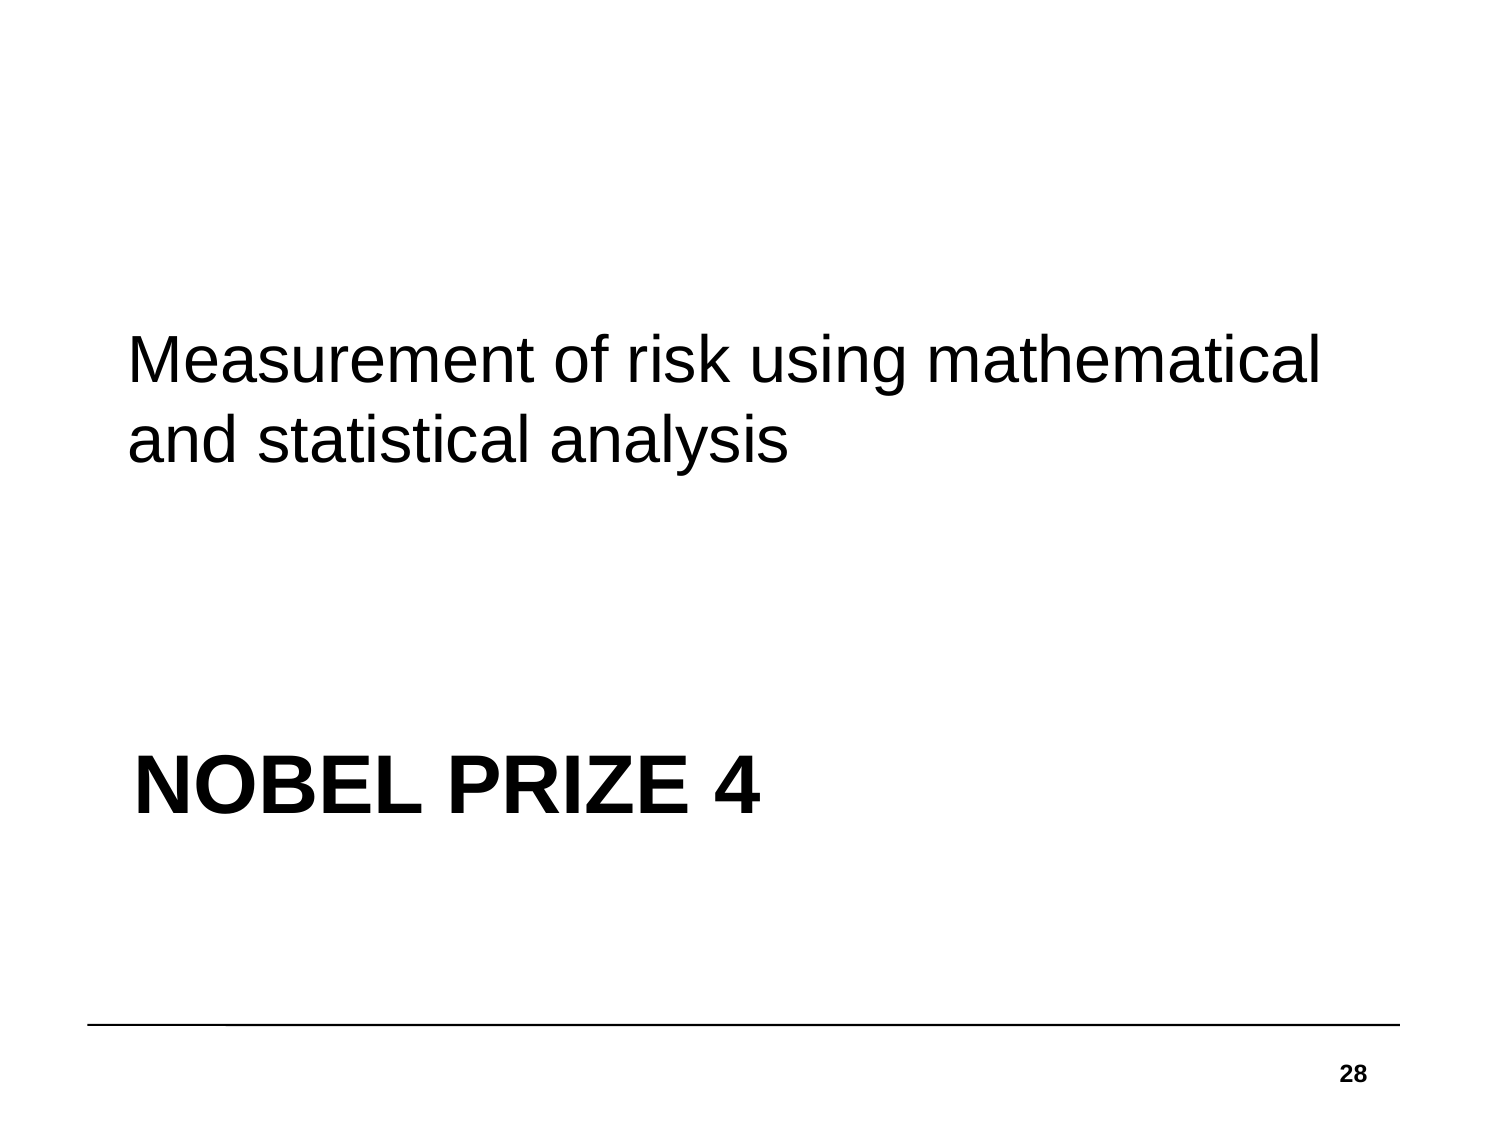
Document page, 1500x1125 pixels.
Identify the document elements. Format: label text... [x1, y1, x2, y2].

list Measurement of risk using mathematical and statistical analysis [112, 237, 1388, 484]
title NOBEL Prize 4 [118, 722, 1394, 947]
